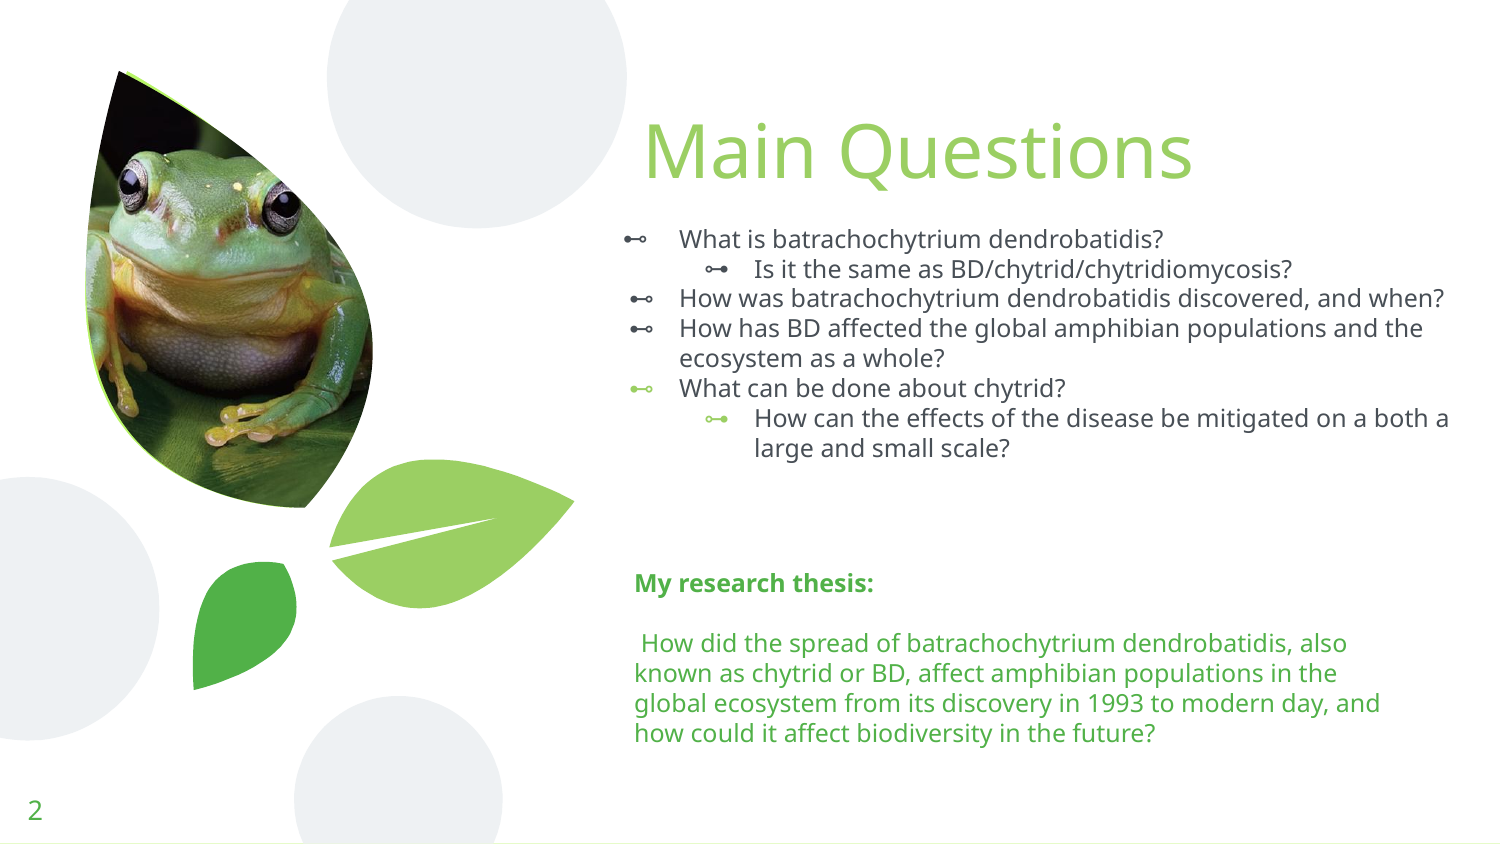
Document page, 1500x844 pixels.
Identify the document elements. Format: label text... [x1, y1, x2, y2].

picture [85, 70, 373, 508]
title Main Questions [626, 94, 1425, 208]
list What is batrachochytrium dendrobatidis? Is it the same as BD/chytrid/chytridiomycosis? How was batrachochytrium dendrobatidis discovered, and when? How has BD affected the global amphibian populations and the ecosystem as a whole? What can be done about chytrid? How can the effects of the disease be mitigated on a both a large and small scale? [589, 208, 1481, 596]
list My research thesis: How did the spread of batrachochytrium dendrobatidis, also known as chytrid or BD, affect amphibian populations in the global ecosystem from its discovery in 1993 to modern day, and how could it affect biodiversity in the future? [619, 552, 1418, 740]
slide_number ‹#› [12, 779, 103, 844]
